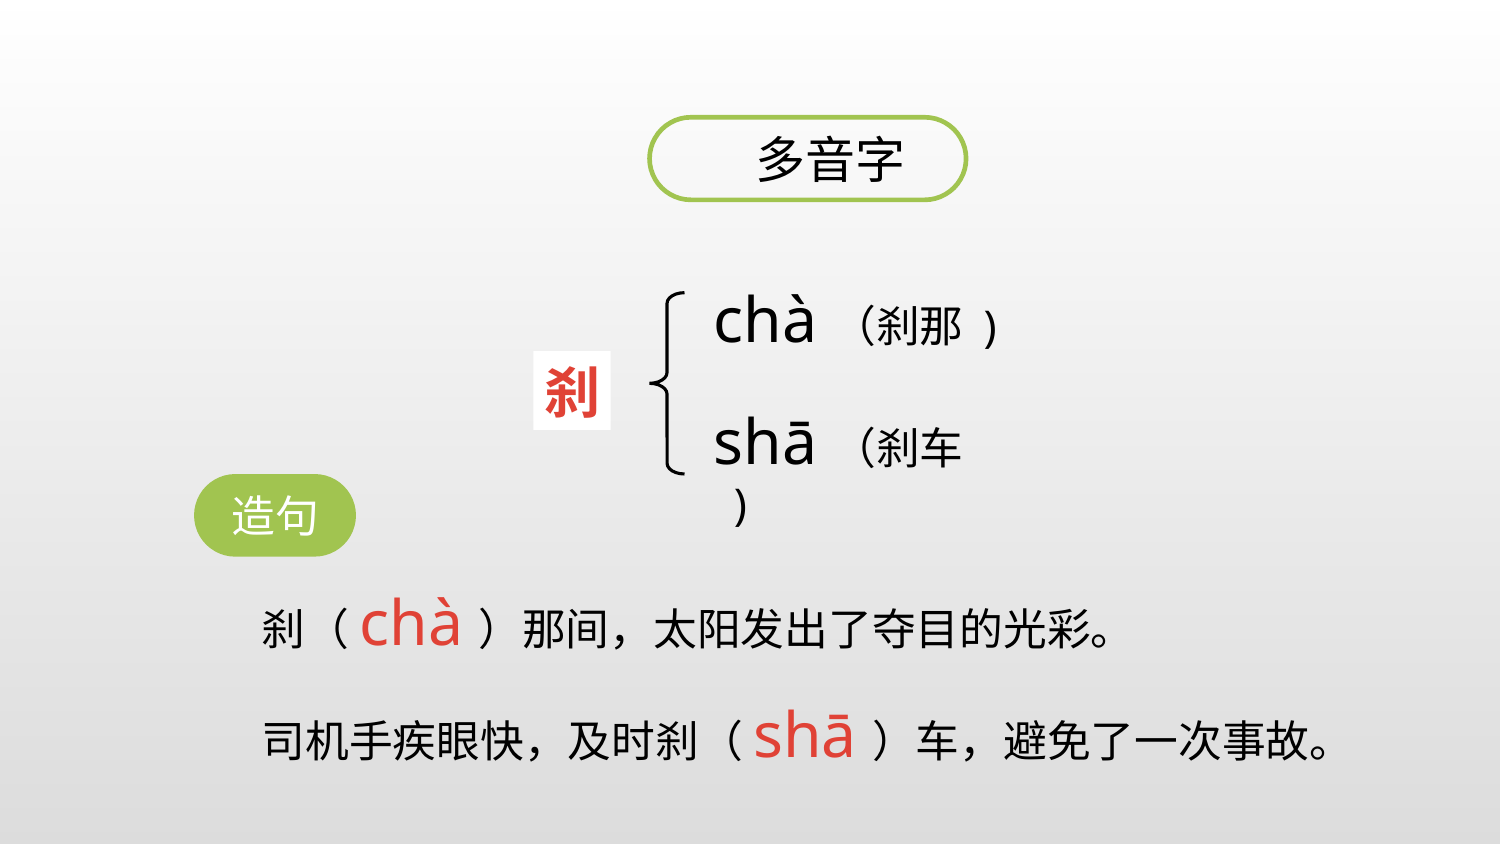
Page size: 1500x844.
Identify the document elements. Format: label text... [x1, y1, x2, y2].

text_box 造句 [193, 473, 358, 539]
text_box 刹 [533, 351, 611, 430]
text_box shā（刹车 ) [702, 396, 1003, 535]
text_box [649, 291, 685, 476]
text_box 刹（chà）那间，太阳发出了夺目的光彩。 司机手疾眼快，及时刹（shā）车，避免了一次事故。 [171, 539, 1329, 776]
text_box chà（刹那 ) [702, 274, 1071, 361]
text_box 多音字 [648, 116, 968, 201]
